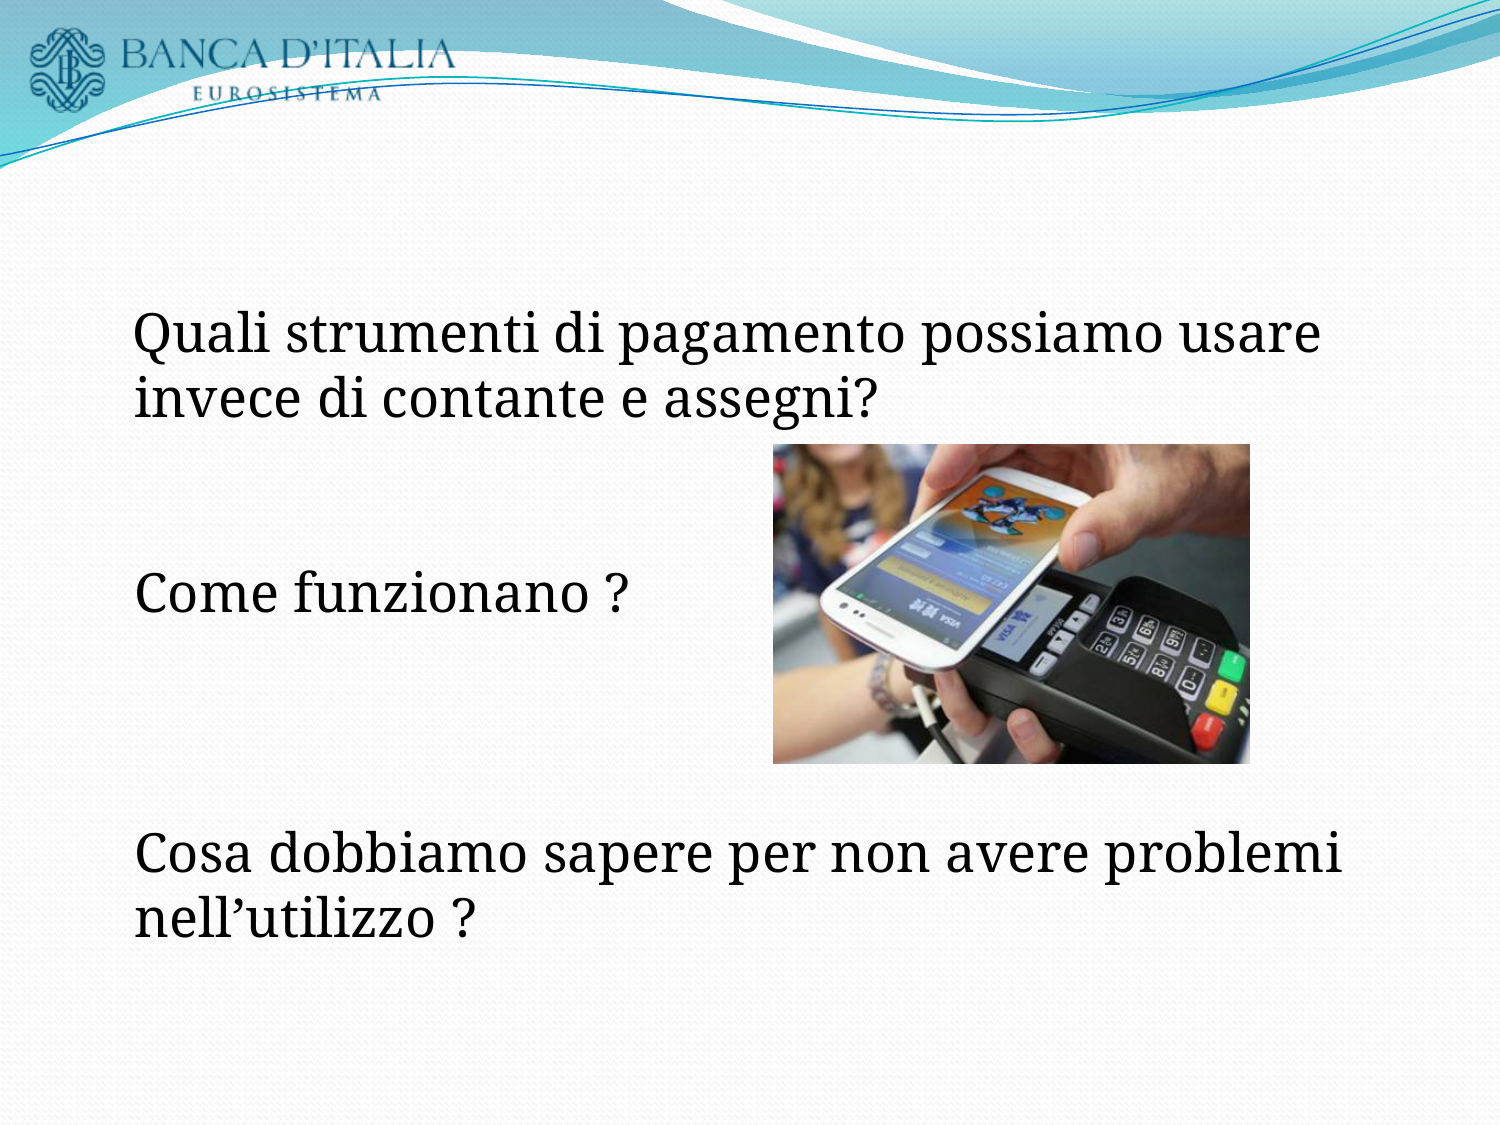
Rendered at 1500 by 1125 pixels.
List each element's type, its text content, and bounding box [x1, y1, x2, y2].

picture [773, 444, 1250, 764]
picture [29, 0, 523, 114]
title LETTURA DI UN ESTRATTO CONTO [766, 445, 1257, 776]
slide_number 25 [75, 115, 527, 125]
list Quali strumenti di pagamento possiamo usare invece di contante e assegni? Come funzionano ? Cosa dobbiamo sapere per non avere problemi nell’utilizzo ? [75, 290, 1425, 1038]
title [75, 115, 1425, 290]
